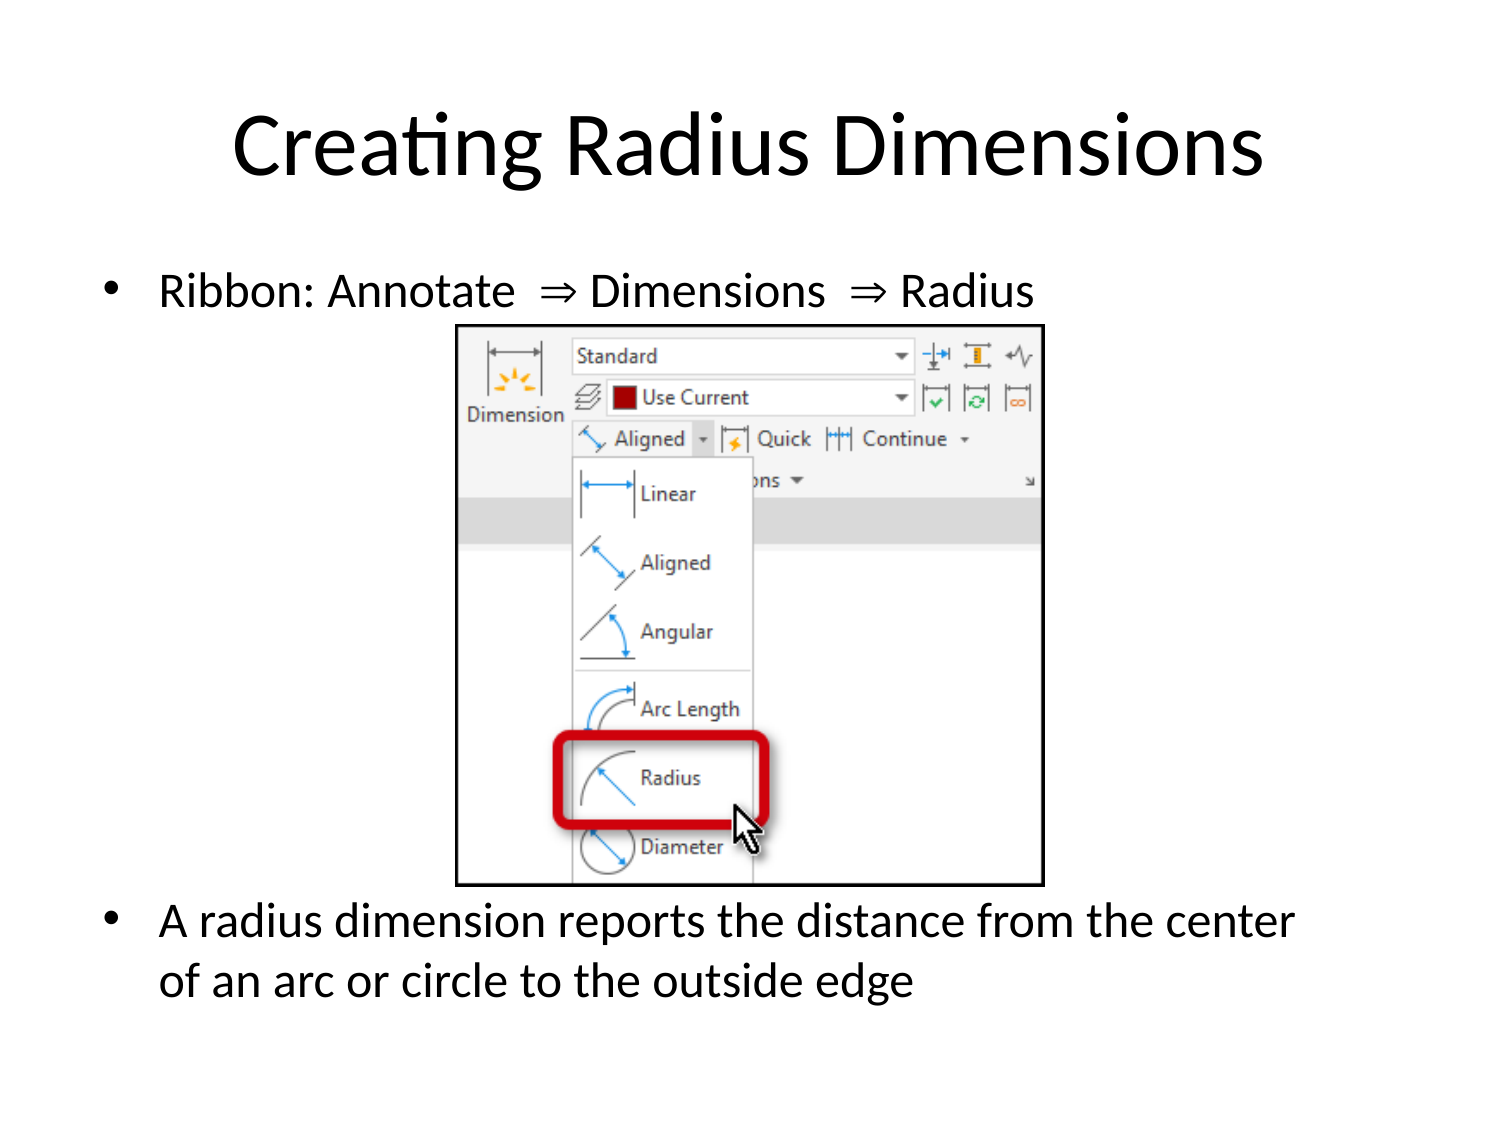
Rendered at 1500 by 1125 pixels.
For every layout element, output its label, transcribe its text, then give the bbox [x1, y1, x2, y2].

list Ribbon: Annotate  Dimensions  Radius A radius dimension reports the distance from the center of an arc or circle to the outside edge [87, 249, 1313, 1075]
title Creating Radius Dimensions [75, 45, 1425, 233]
picture [454, 324, 1045, 888]
